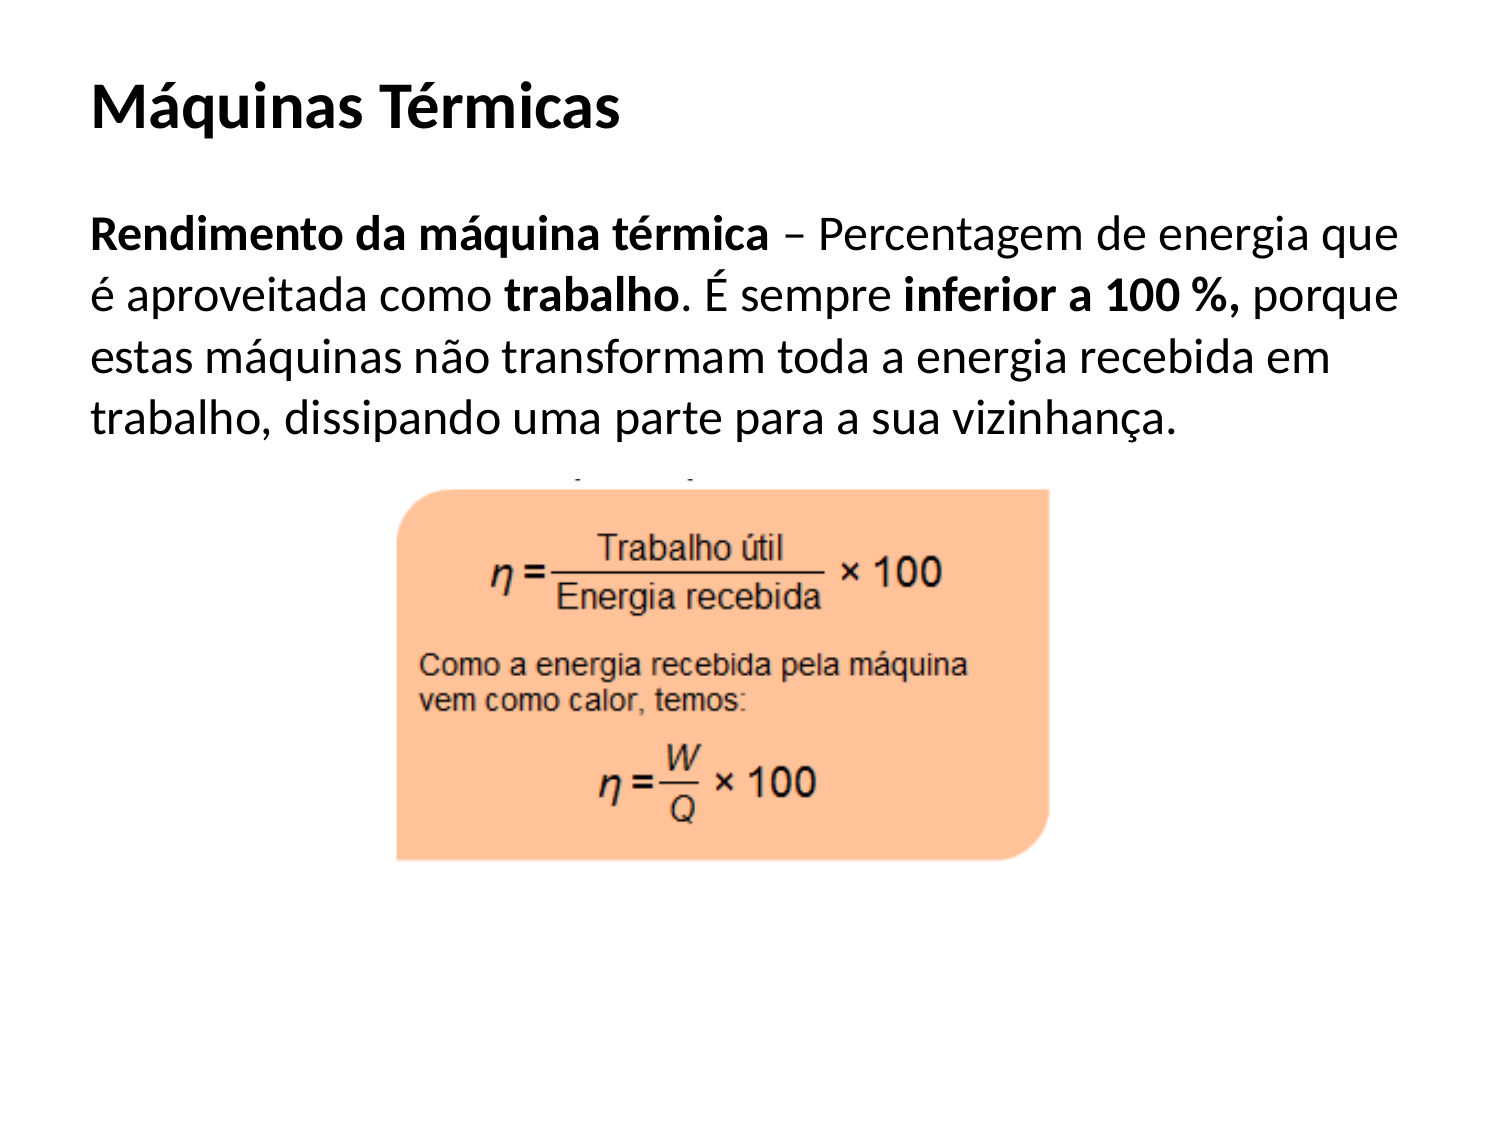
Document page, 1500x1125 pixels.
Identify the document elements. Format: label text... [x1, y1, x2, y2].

title Máquinas Térmicas [75, 45, 1424, 173]
picture [395, 479, 1060, 873]
list Rendimento da máquina térmica – Percentagem de energia que é aproveitada como trabalho. É sempre inferior a 100 %, porque estas máquinas não transformam toda a energia recebida em trabalho, dissipando uma parte para a sua vizinhança. [75, 184, 1424, 1004]
